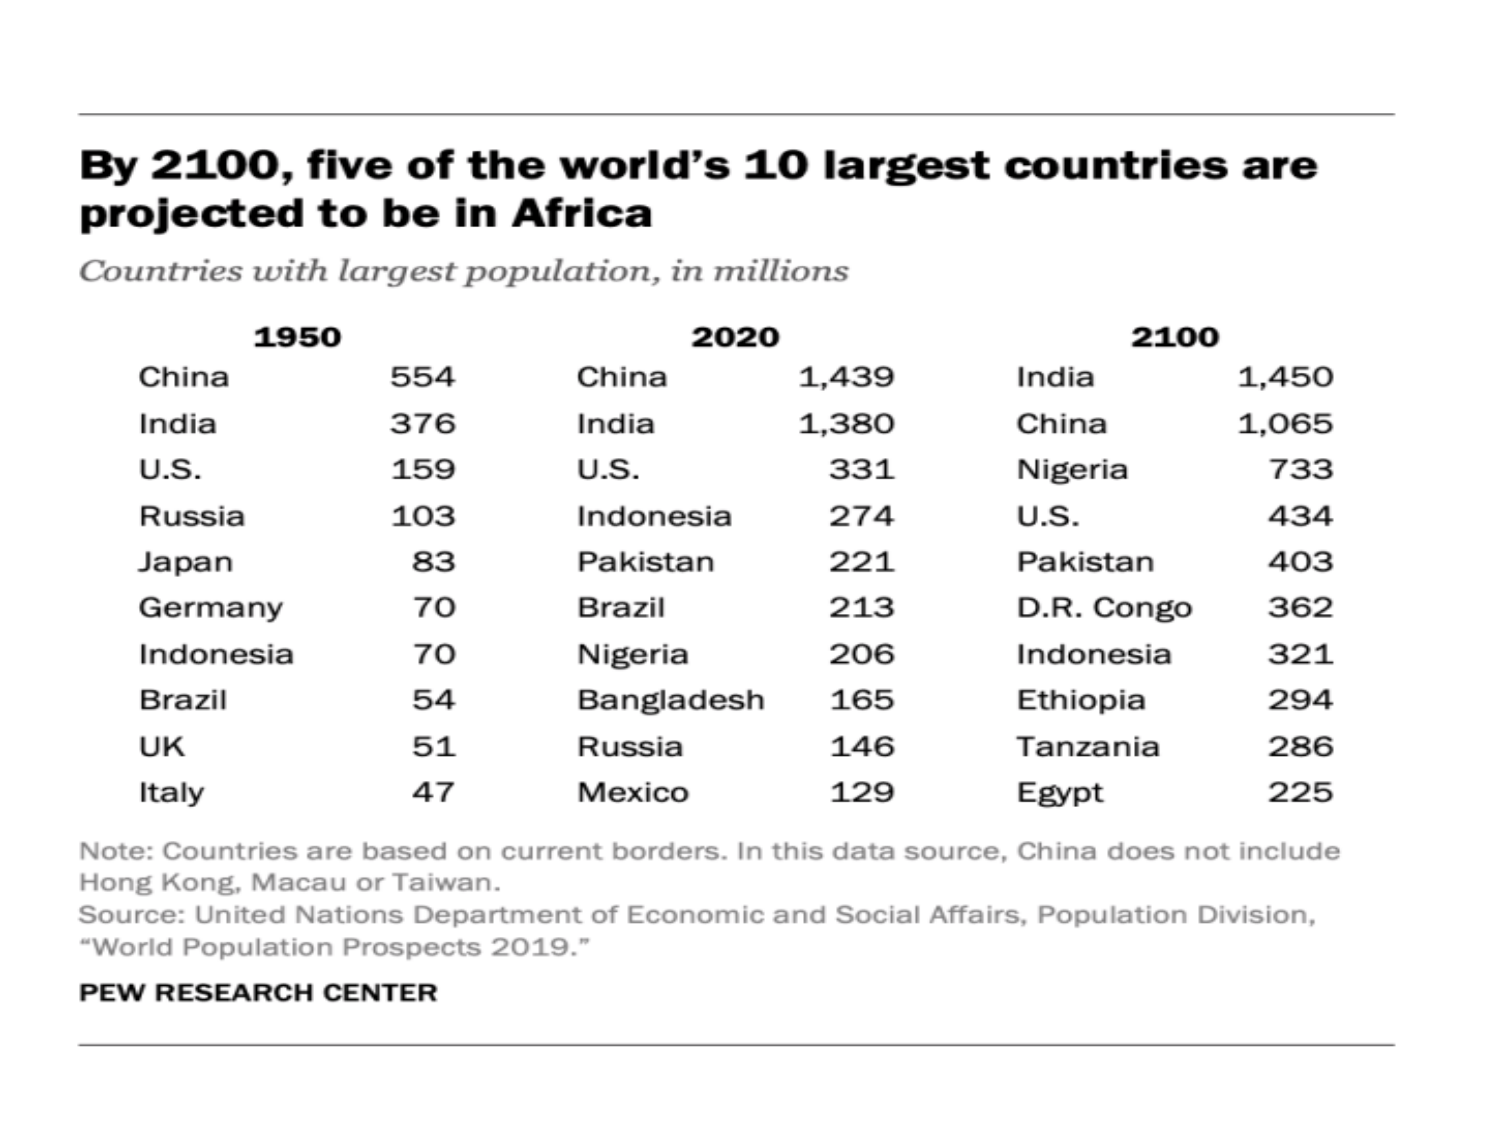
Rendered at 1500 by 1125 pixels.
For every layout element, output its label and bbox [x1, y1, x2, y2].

list [76, 101, 1400, 1059]
